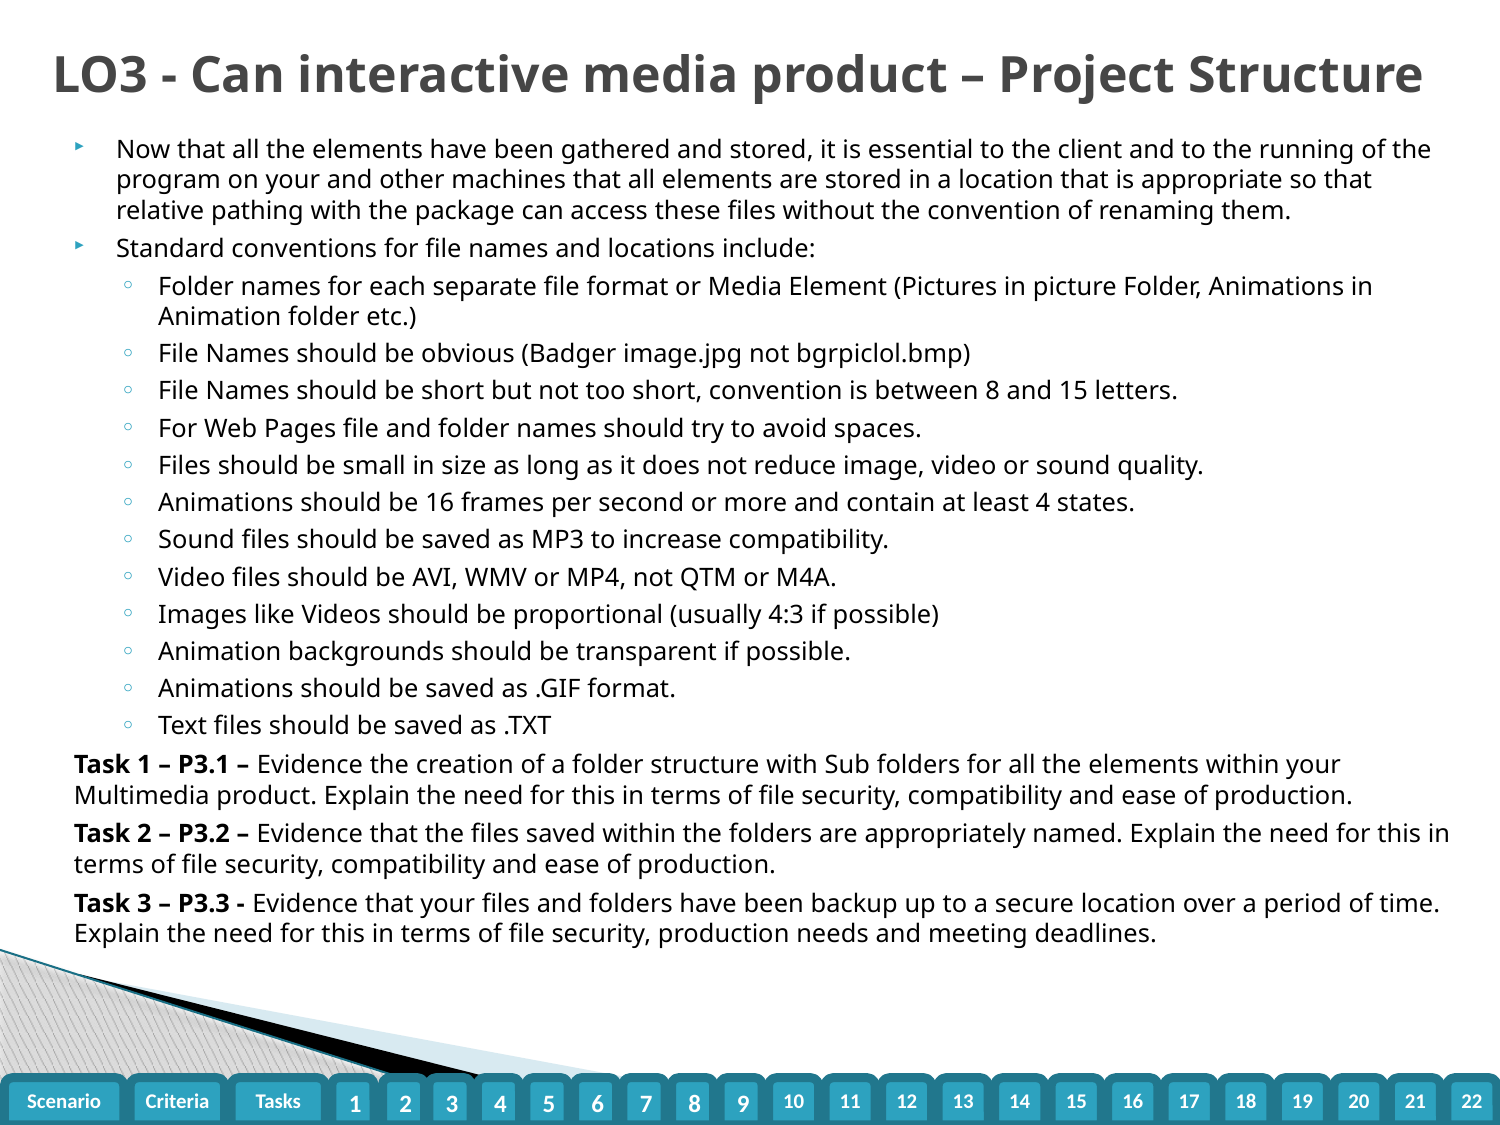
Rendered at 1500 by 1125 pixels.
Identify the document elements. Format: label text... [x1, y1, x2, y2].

title LO3 - Can interactive media product – Project Structure [37, 19, 1471, 126]
list Now that all the elements have been gathered and stored, it is essential to the client and to the running of the program on your and other machines that all elements are stored in a location that is appropriate so that relative pathing with the package can access these files without the convention of renaming them. Standard conventions for file names and locations include: Folder names for each separate file format or Media Element (Pictures in picture Folder, Animations in Animation folder etc.) File Names should be obvious (Badger image.jpg not bgrpiclol.bmp) File Names should be short but not too short, convention is between 8 and 15 letters. For Web Pages file and folder names should try to avoid spaces. Files should be small in size as long as it does not reduce image, video or sound quality. Animations should be 16 frames per second or more and contain at least 4 states. Sound files should be saved as MP3 to increase compatibility. Video files should be AVI, WMV or MP4, not QTM or M4A. Images like Videos should be proportional (usually 4:3 if possible) Animation backgrounds should be transparent if possible. Animations should be saved as .GIF format. Text files should be saved as .TXT Task 1 – P3.1 – Evidence the creation of a folder structure with Sub folders for all the elements within your Multimedia product. Explain the need for this in terms of file security, compatibility and ease of production. Task 2 – P3.2 – Evidence that the files saved within the folders are appropriately named. Explain the need for this in terms of file security, compatibility and ease of production. Task 3 – P3.3 - Evidence that your files and folders have been backup up to a secure location over a period of time. Explain the need for this in terms of file security, production needs and meeting deadlines. [41, 126, 1471, 965]
